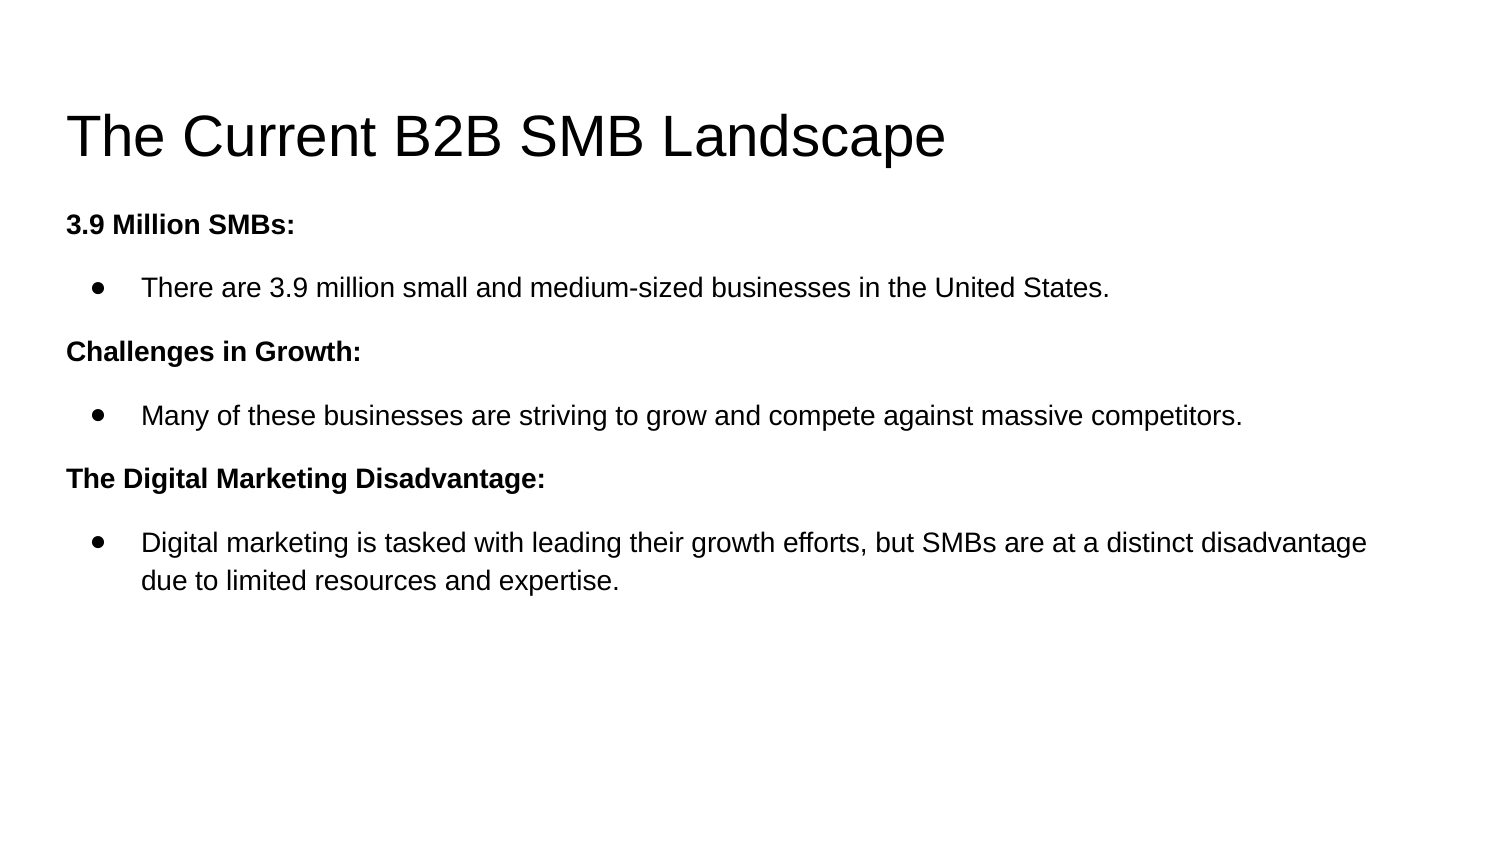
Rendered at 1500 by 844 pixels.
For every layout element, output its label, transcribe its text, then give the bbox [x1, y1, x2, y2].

title The Current B2B SMB Landscape [51, 72, 1449, 167]
list 3.9 Million SMBs: There are 3.9 million small and medium-sized businesses in the United States. Challenges in Growth: Many of these businesses are striving to grow and compete against massive competitors. The Digital Marketing Disadvantage: Digital marketing is tasked with leading their growth efforts, but SMBs are at a distinct disadvantage due to limited resources and expertise. [51, 186, 1419, 844]
